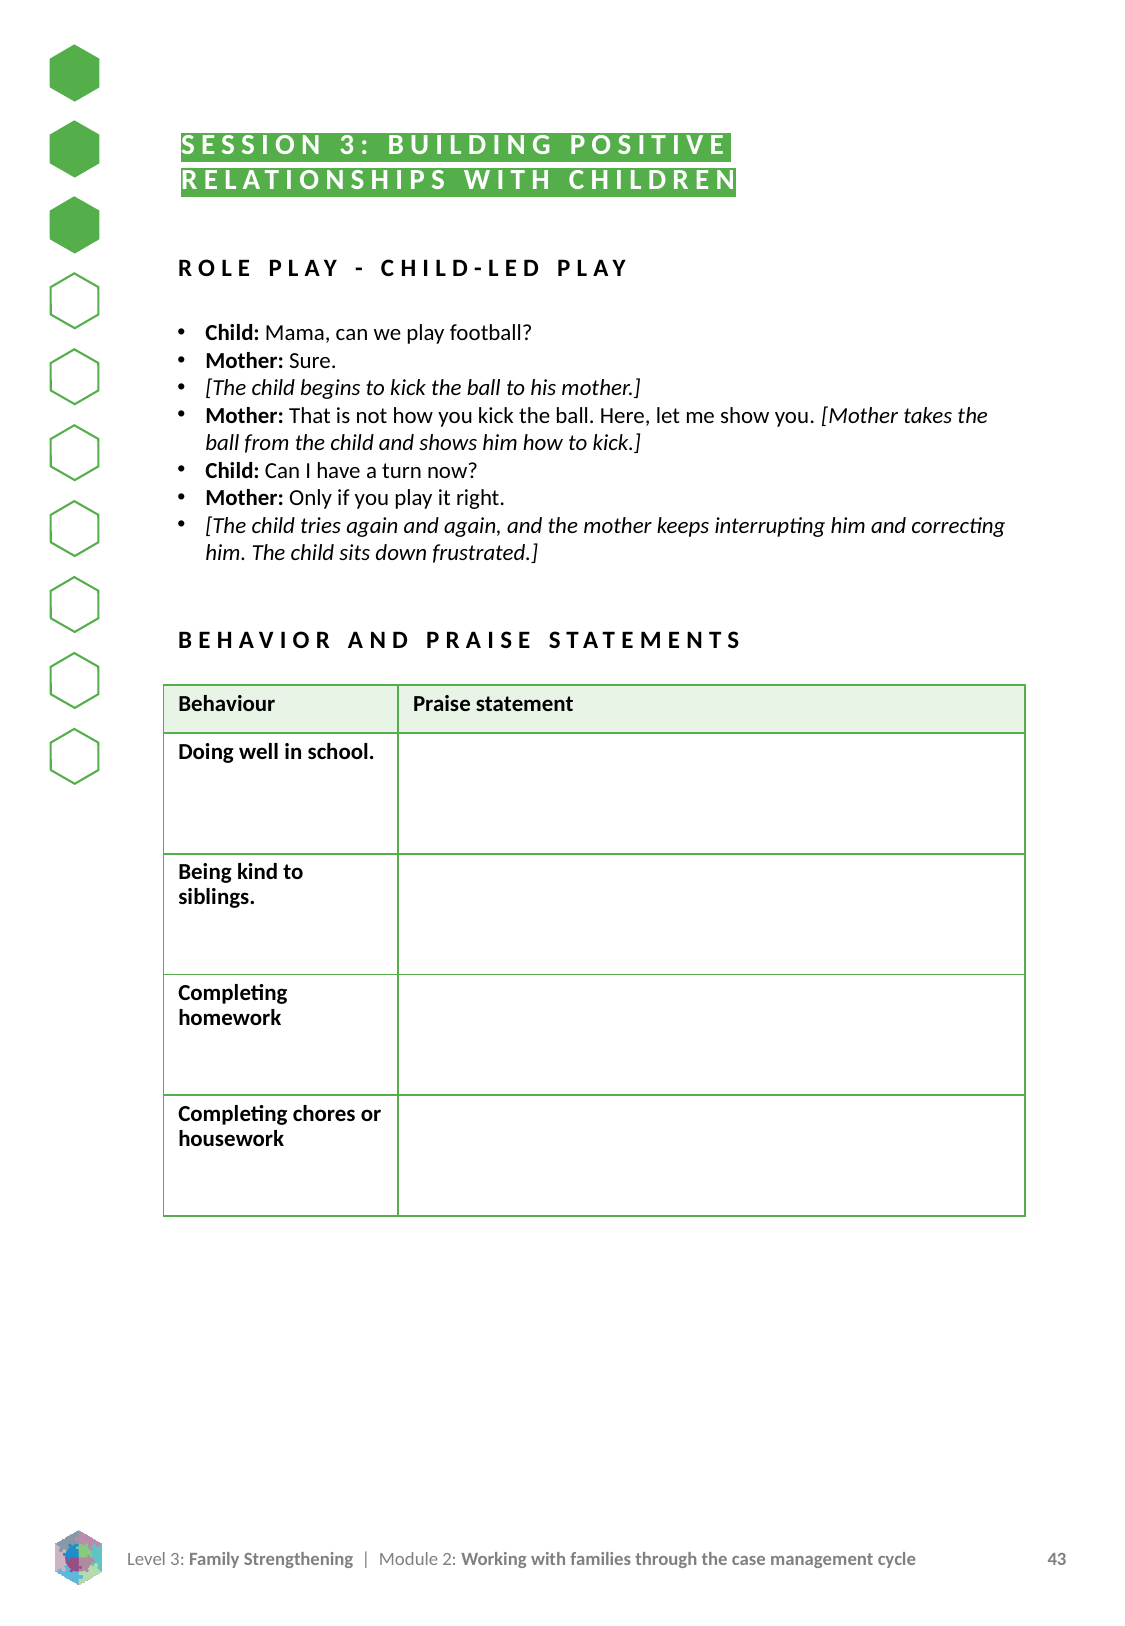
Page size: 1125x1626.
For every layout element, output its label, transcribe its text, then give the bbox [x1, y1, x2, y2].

picture [55, 1530, 102, 1585]
text_box SESSION 3: BUILDING POSITIVE RELATIONSHIPS WITH CHILDREN [166, 117, 1024, 203]
text_box BEHAVIOR AND PRAISE STATEMENTS [163, 616, 1026, 661]
table_cell [399, 975, 1024, 1094]
table_header Behaviour [164, 686, 397, 732]
text_box [49, 424, 100, 482]
table_cell [399, 855, 1024, 974]
text_box [49, 196, 100, 254]
table_cell Being kind to siblings. [164, 855, 397, 974]
table_cell Completing chores or housework [164, 1096, 397, 1215]
table_cell [399, 734, 1024, 853]
table_cell Completing homework [164, 975, 397, 1094]
text_box [49, 651, 100, 710]
table_header Praise statement [399, 686, 1024, 732]
text_box [49, 727, 100, 785]
text_box [49, 272, 100, 330]
text_box [49, 44, 100, 102]
text_box [49, 348, 100, 406]
text_box ROLE PLAY - CHILD-LED PLAY [163, 243, 1026, 289]
table_cell [399, 1096, 1024, 1215]
text_box [49, 120, 100, 178]
text_box [49, 575, 100, 634]
table_cell Doing well in school. [164, 734, 397, 853]
text_box [49, 499, 100, 558]
text_box Child: Mama, can we play football? Mother: Sure. [The child begins to kick the ball to his mother.] Mother: That is not how you kick the ball. Here, let me show you. [Mother takes the ball from the child and shows him how to kick.] Child: Can I have a turn now? Mother: Only if you play it right. [The child tries again and again, and the mother keeps interrupting him and correcting him. The child sits down frustrated.] [162, 310, 1023, 573]
